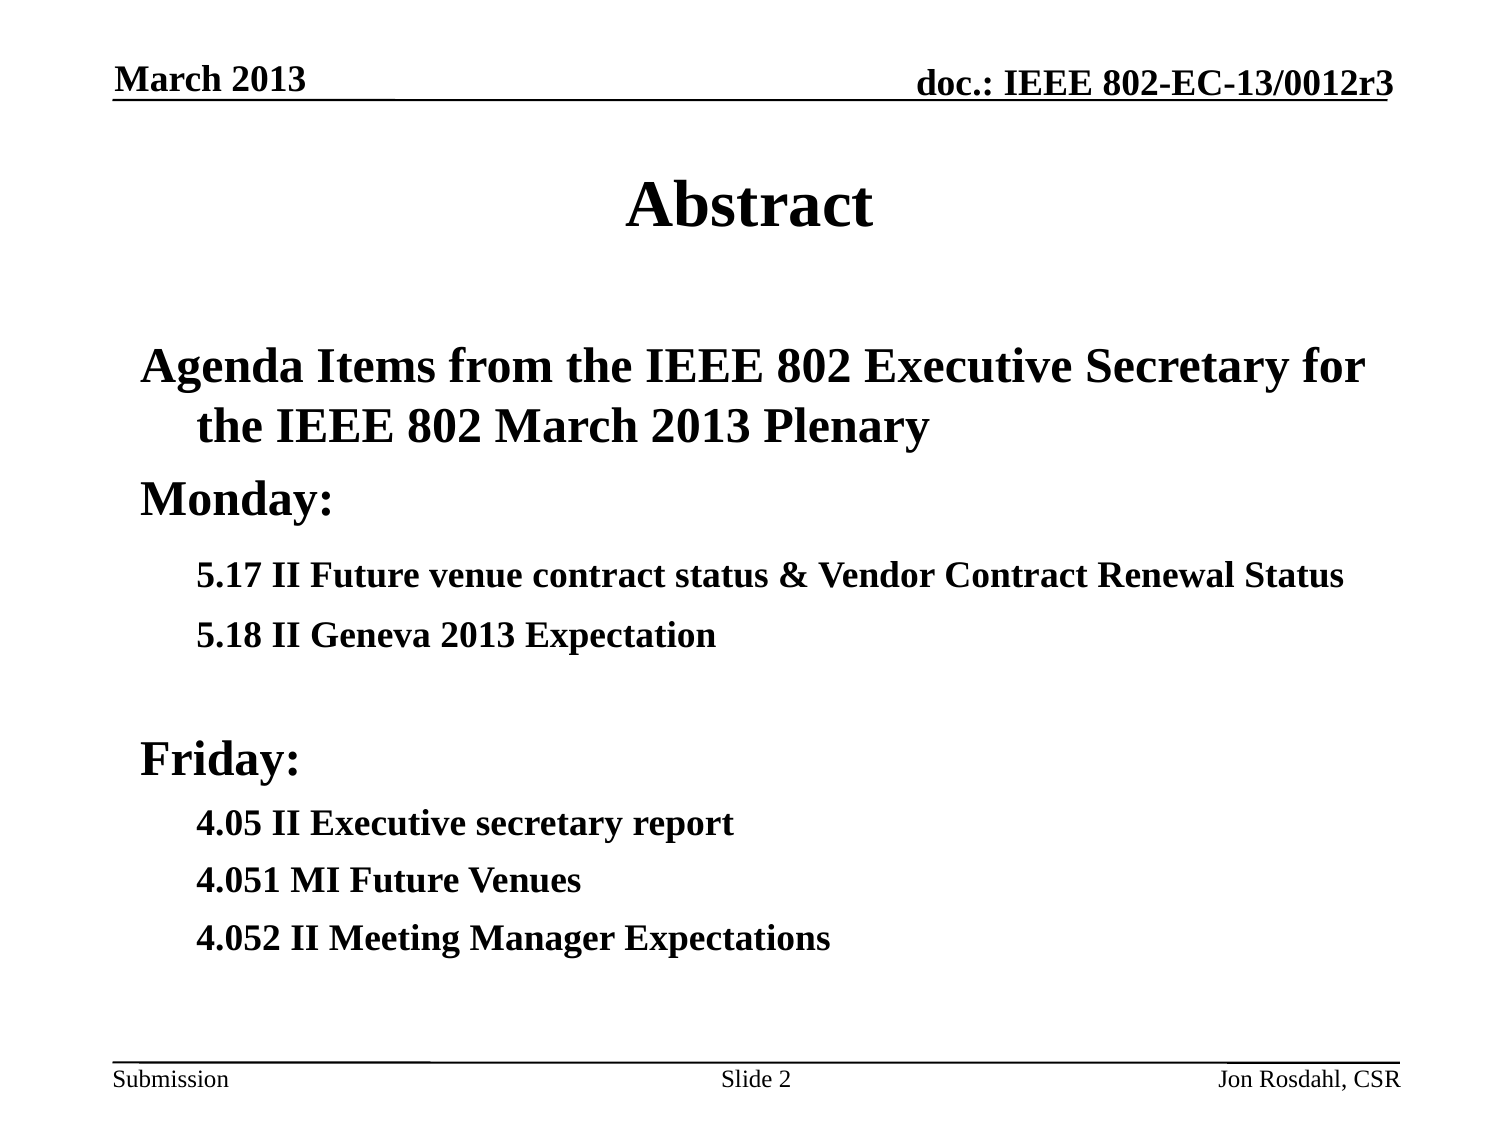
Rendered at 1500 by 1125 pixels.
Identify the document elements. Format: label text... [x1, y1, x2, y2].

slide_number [114, 54, 540, 100]
list Agenda Items from the IEEE 802 Executive Secretary for the IEEE 802 March 2013 Plenary Monday: 5.17 II Future venue contract status & Vendor Contract Renewal Status 5.18 II Geneva 2013 Expectation Friday: 4.05 II Executive secretary report 4.051 MI Future Venues 4.052 II Meeting Manager Expectations [124, 324, 1401, 1001]
footer Jon Rosdahl, CSR [902, 1061, 1402, 1093]
title Abstract [112, 112, 1388, 288]
slide_number Slide 2 [712, 1061, 800, 1123]
